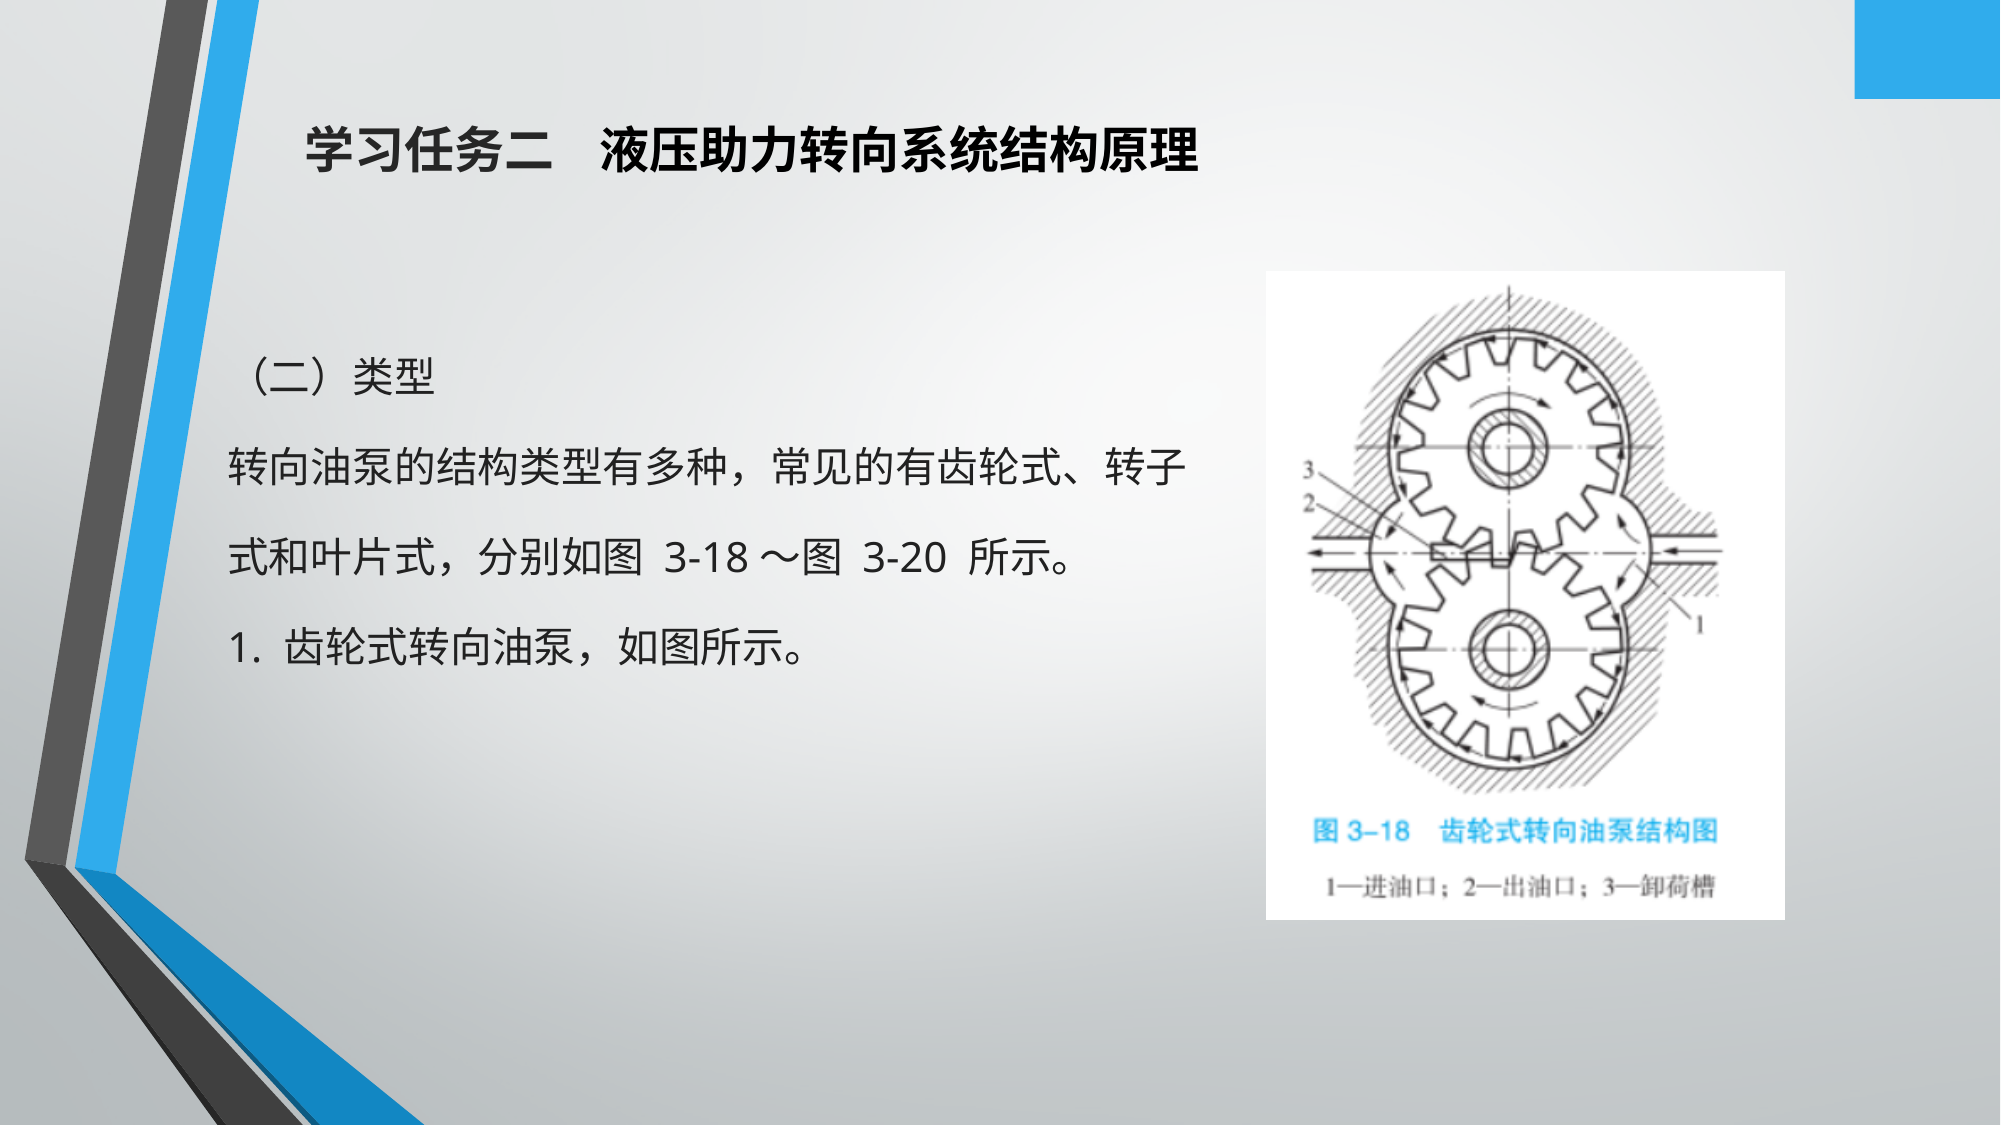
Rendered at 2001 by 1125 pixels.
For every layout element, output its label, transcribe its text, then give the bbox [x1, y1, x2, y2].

picture [1266, 271, 1785, 920]
text_box 学习任务二 液压助力转向系统结构原理 [289, 98, 2000, 230]
text_box （二）类型 转向油泵的结构类型有多种，常见的有齿轮式、转子式和叶片式，分别如图 3-18～图 3-20 所示。 1. 齿轮式转向油泵，如图所示。 [212, 302, 1222, 999]
text_box [1853, 0, 2000, 98]
